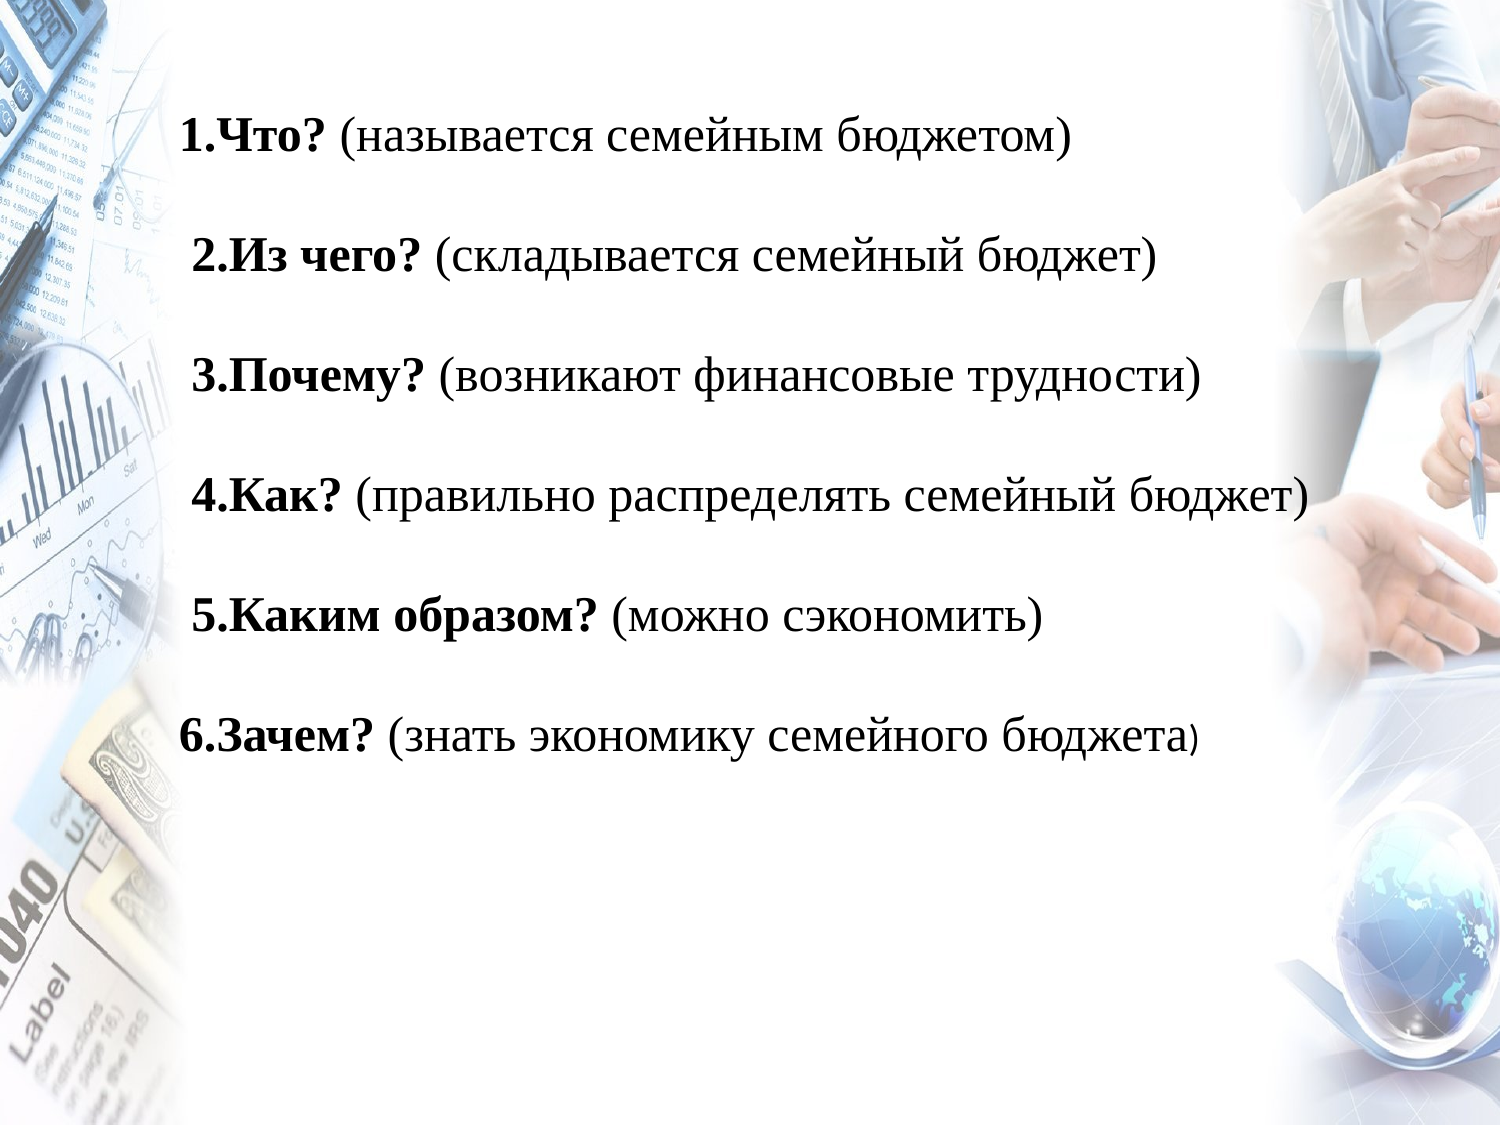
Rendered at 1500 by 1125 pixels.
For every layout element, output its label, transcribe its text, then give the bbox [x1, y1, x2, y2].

picture [0, 0, 1500, 1125]
text_box 1.Что? (называется семейным бюджетом) 2.Из чего? (складывается семейный бюджет) 3.Почему? (возникают финансовые трудности) 4.Как? (правильно распределять семейный бюджет) 5.Каким образом? (можно сэкономить) 6.Зачем? (знать экономику семейного бюджета) [163, 93, 1336, 814]
